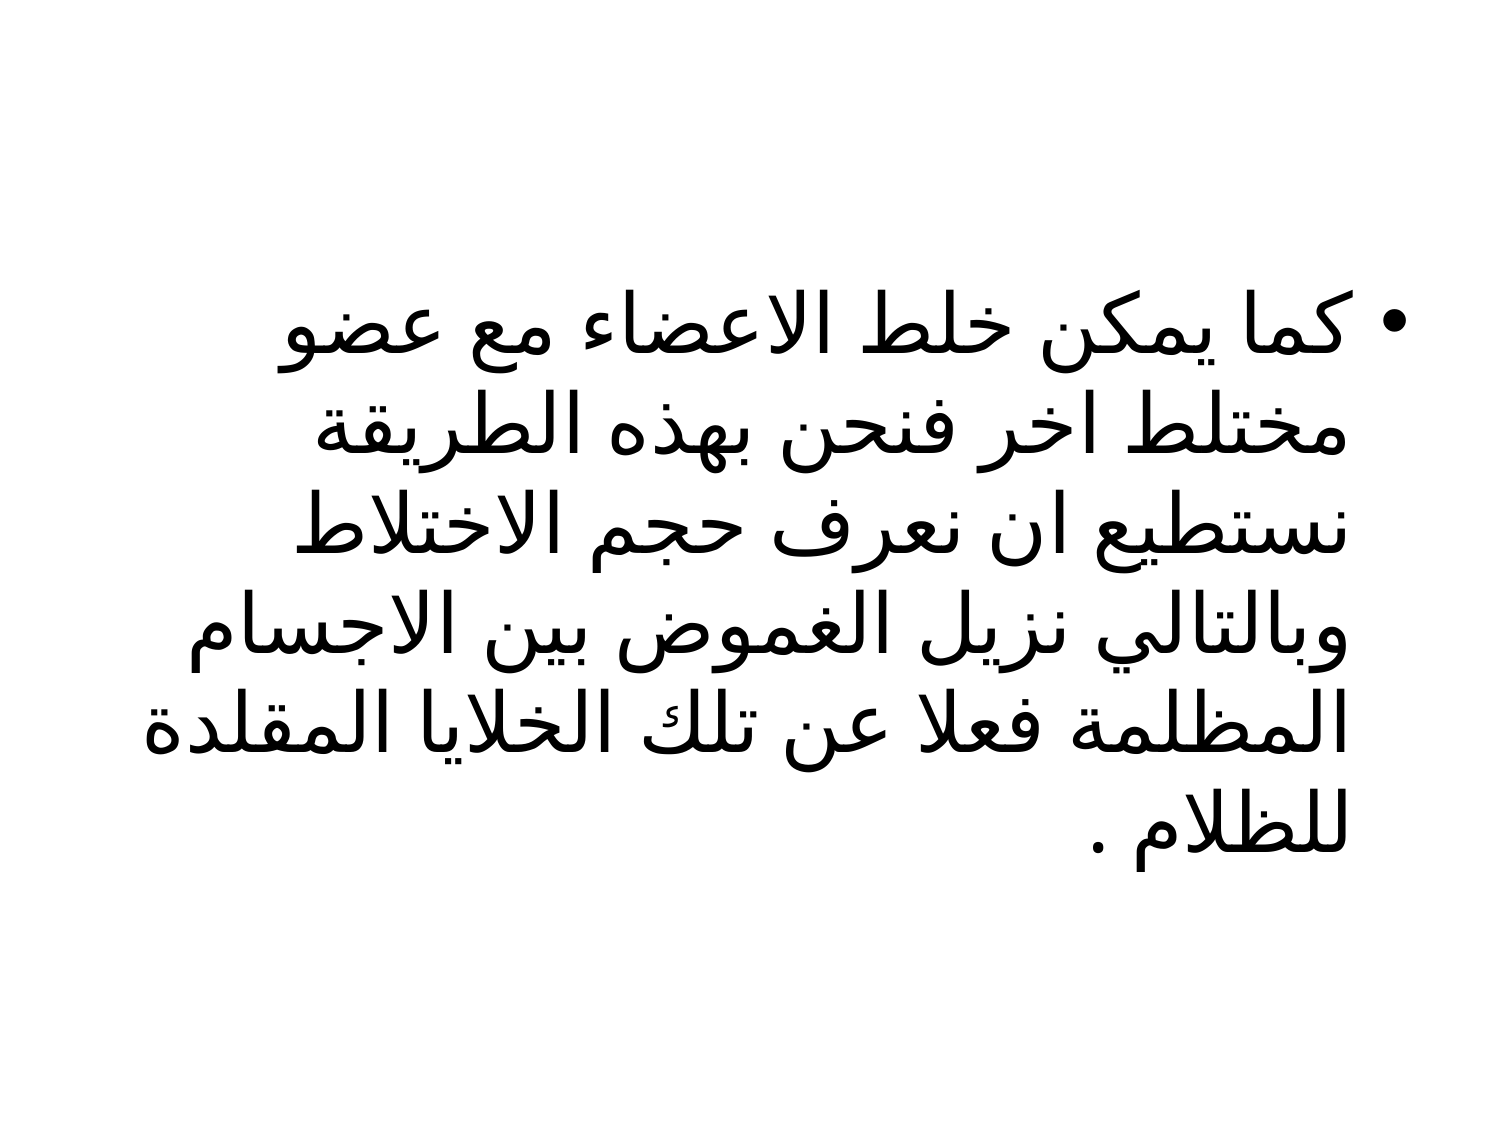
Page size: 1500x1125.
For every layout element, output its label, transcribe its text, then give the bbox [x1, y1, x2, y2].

list كما يمكن خلط الاعضاء مع عضو مختلط اخر فنحن بهذه الطريقة نستطيع ان نعرف حجم الاختلاط وبالتالي نزيل الغموض بين الاجسام المظلمة فعلا عن تلك الخلايا المقلدة للظلام . [75, 262, 1425, 1005]
